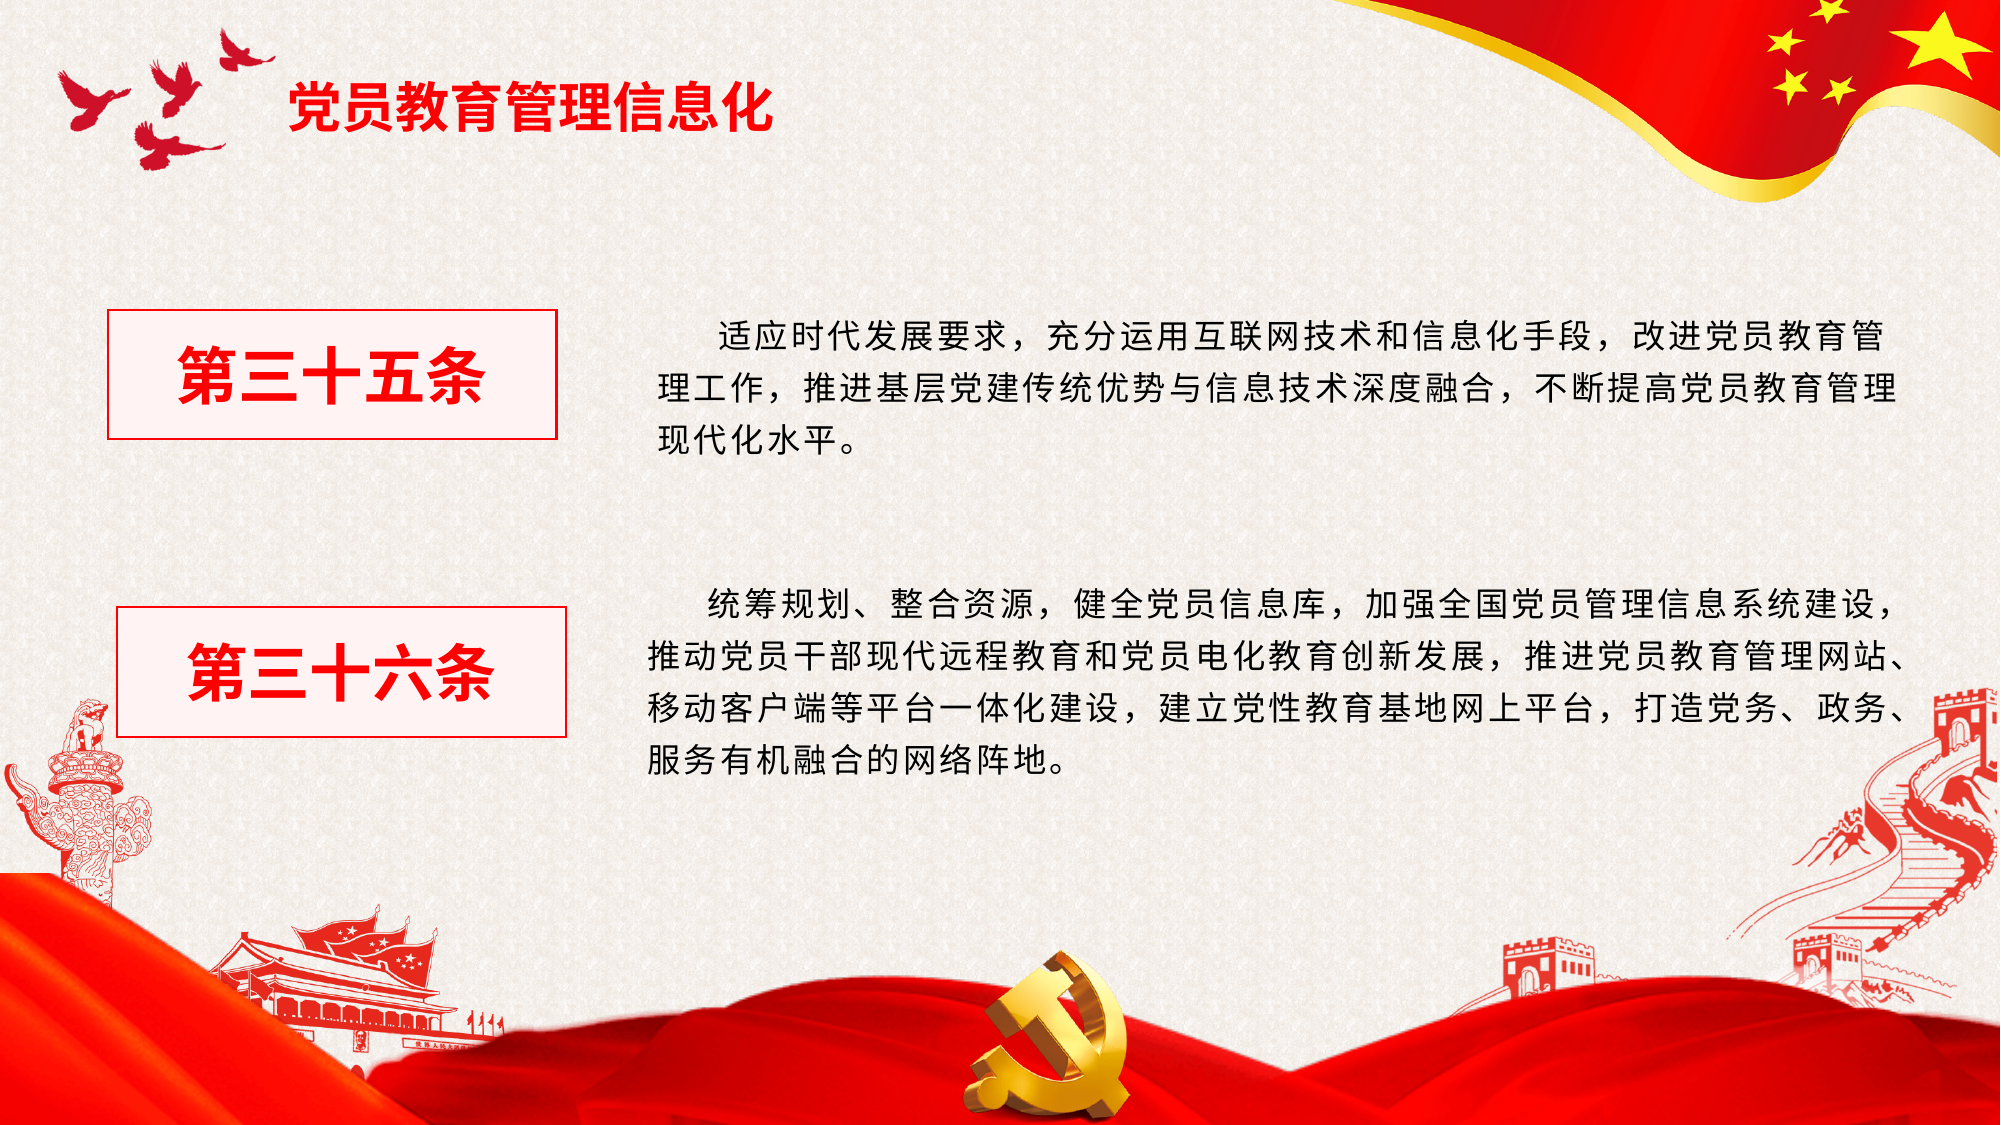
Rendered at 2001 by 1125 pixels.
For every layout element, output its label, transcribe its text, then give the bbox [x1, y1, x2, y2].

text_box 第三十五条 [107, 309, 558, 440]
text_box 党员教育管理信息化 [266, 63, 907, 149]
text_box 适应时代发展要求，充分运用互联网技术和信息化手段，改进党员教育管理工作，推进基层党建传统优势与信息技术深度融合，不断提高党员教育管理现代化水平。 [640, 294, 1930, 519]
text_box 统筹规划、整合资源，健全党员信息库，加强全国党员管理信息系统建设，推动党员干部现代远程教育和党员电化教育创新发展，推进党员教育管理网站、移动客户端等平台一体化建设，建立党性教育基地网上平台，打造党务、政务、服务有机融合的网络阵地。 [630, 562, 1930, 841]
text_box 第三十六条 [116, 606, 567, 738]
picture [0, 0, 2000, 1125]
